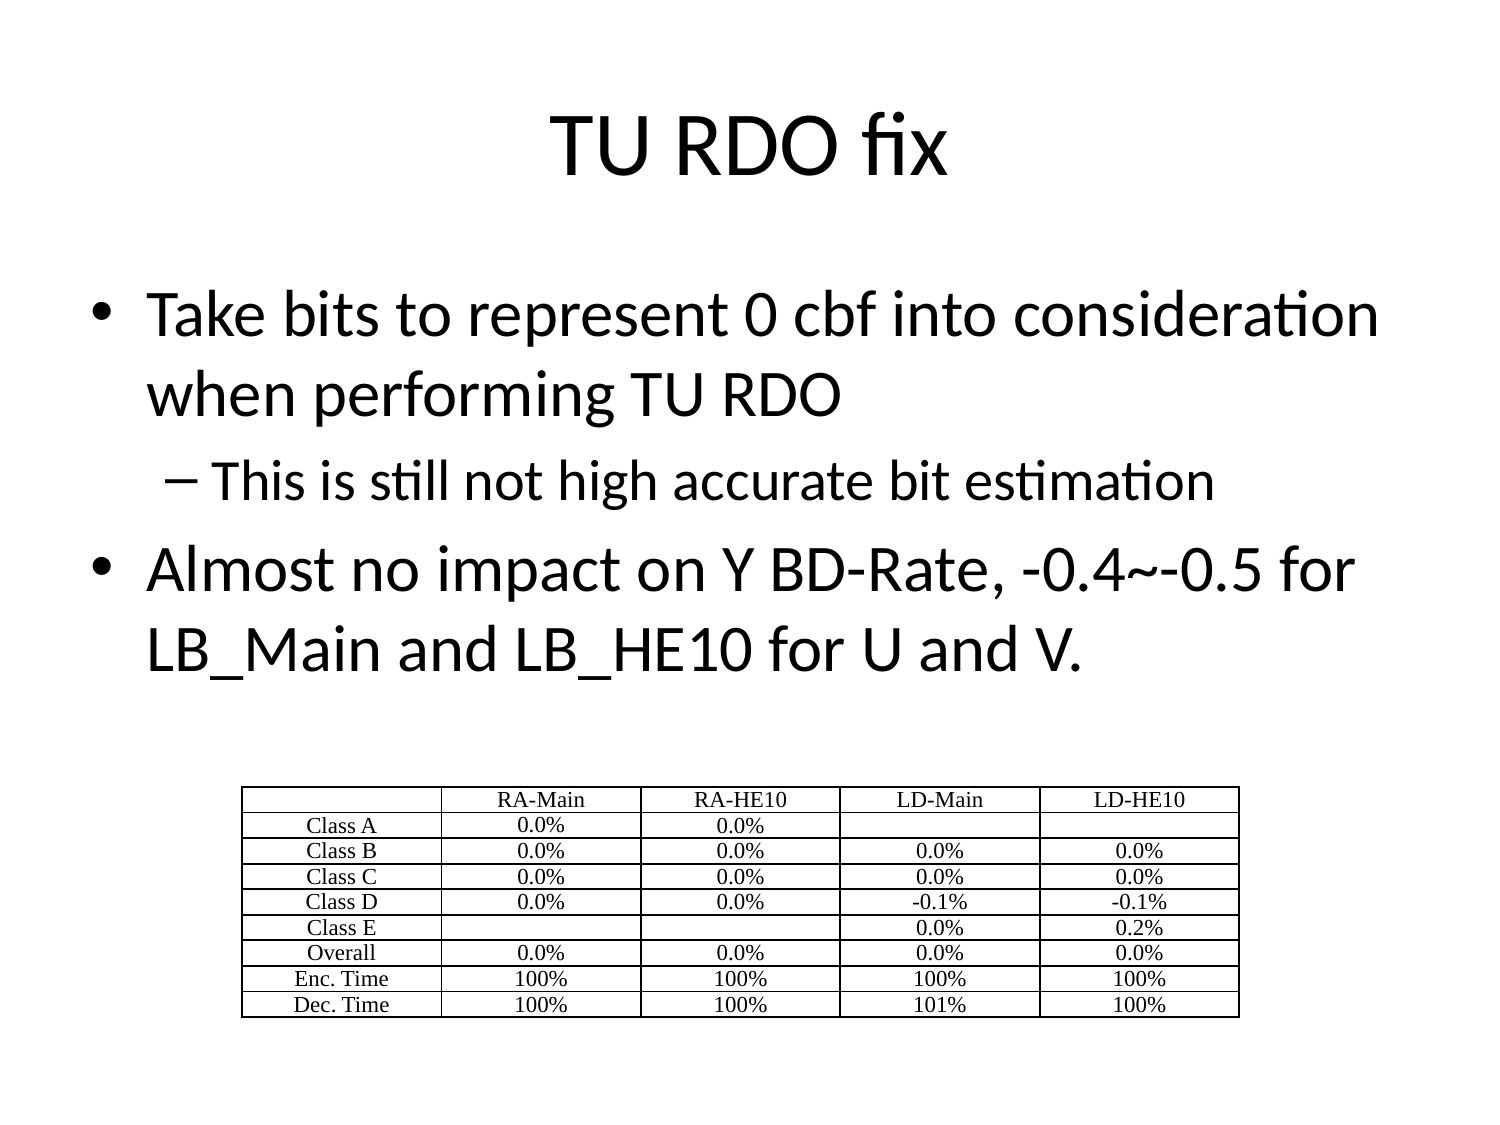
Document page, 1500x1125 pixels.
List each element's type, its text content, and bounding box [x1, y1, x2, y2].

table_cell 0.0% [642, 813, 839, 837]
table_cell -0.1% [1041, 890, 1238, 914]
table_cell 0.0% [642, 941, 839, 965]
table_cell 100% [841, 967, 1039, 991]
table_cell 100% [442, 992, 640, 1016]
table_cell 0.0% [442, 839, 640, 863]
table_cell Class E [243, 916, 441, 939]
table_cell 100% [642, 967, 839, 991]
table_cell 100% [642, 992, 839, 1016]
table_cell Class B [243, 839, 441, 863]
table_header LD-Main [841, 788, 1039, 812]
table_cell [841, 813, 1039, 837]
table_cell 100% [1041, 992, 1238, 1016]
table_cell Enc. Time [243, 967, 441, 991]
table_cell 0.0% [642, 839, 839, 863]
table_cell 0.0% [1041, 941, 1238, 965]
table_cell Class D [243, 890, 441, 914]
table_header [243, 788, 441, 812]
table_cell Class A [243, 813, 441, 837]
table_cell 0.0% [841, 916, 1039, 939]
table_cell 0.0% [1041, 839, 1238, 863]
table_cell 0.0% [442, 941, 640, 965]
table_header LD-HE10 [1041, 788, 1238, 812]
table_cell -0.1% [841, 890, 1039, 914]
table_cell 0.0% [442, 865, 640, 888]
table_cell 0.0% [841, 839, 1039, 863]
table_cell 0.0% [642, 890, 839, 914]
table_cell 101% [841, 992, 1039, 1016]
table_header RA-Main [442, 788, 640, 812]
list Take bits to represent 0 cbf into consideration when performing TU RDO This is still not high accurate bit estimation Almost no impact on Y BD-Rate, -0.4~-0.5 for LB_Main and LB_HE10 for U and V. [75, 262, 1425, 1005]
table_cell 0.2% [1041, 916, 1238, 939]
table_cell 0.0% [642, 865, 839, 888]
table_cell [1041, 813, 1238, 837]
table_cell 0.0% [1041, 865, 1238, 888]
table_cell Overall [243, 941, 441, 965]
table_cell Class C [243, 865, 441, 888]
table_header RA-HE10 [642, 788, 839, 812]
table_cell [642, 916, 839, 939]
table_cell 0.0% [841, 941, 1039, 965]
title TU RDO fix [75, 45, 1425, 233]
table_cell Dec. Time [243, 992, 441, 1016]
table_cell 0.0% [442, 890, 640, 914]
table_cell 100% [1041, 967, 1238, 991]
table_cell 0.0% [442, 813, 640, 837]
table_cell 100% [442, 967, 640, 991]
table_cell 0.0% [841, 865, 1039, 888]
table_cell [442, 916, 640, 939]
